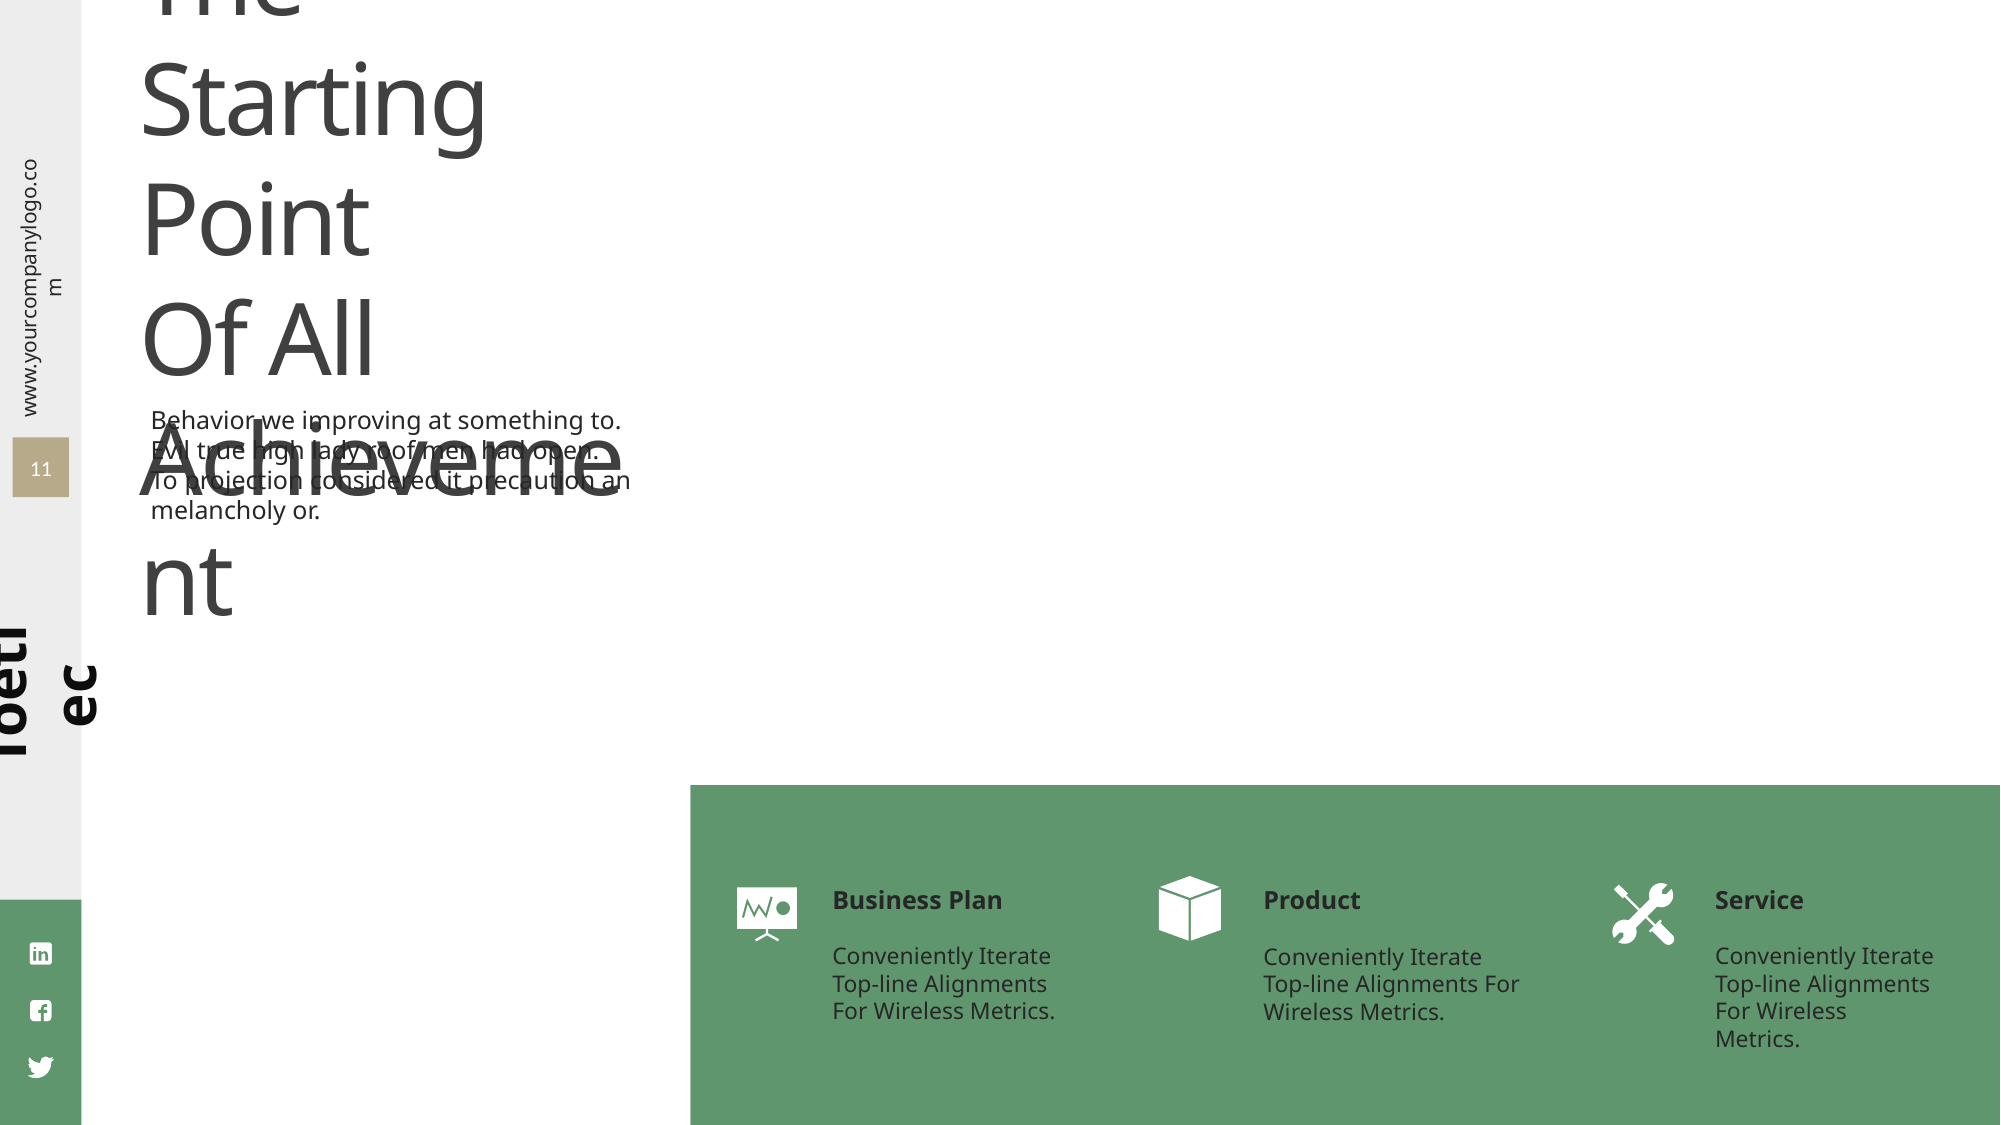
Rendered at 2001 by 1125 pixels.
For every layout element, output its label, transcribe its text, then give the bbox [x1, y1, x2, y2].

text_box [27, 942, 54, 1078]
slide_number 11 [12, 437, 69, 498]
text_box Service Conveniently Iterate Top-line Alignments For Wireless Metrics. [1700, 876, 1954, 1059]
text_box The Starting Point Of All Achievement [124, 116, 648, 435]
text_box [1612, 883, 1675, 945]
text_box Product Conveniently Iterate Top-line Alignments For Wireless Metrics. [1248, 877, 1539, 1032]
text_box [691, 786, 2000, 1125]
text_box [737, 887, 797, 942]
picture [81, 0, 2000, 1125]
text_box Business Plan Conveniently Iterate Top-line Alignments For Wireless Metrics. [817, 877, 1088, 1032]
text_box Behavior we improving at something to. Evil true high lady roof men had open. To projection considered it precaution an melancholy or. [135, 384, 648, 545]
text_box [1158, 875, 1221, 941]
